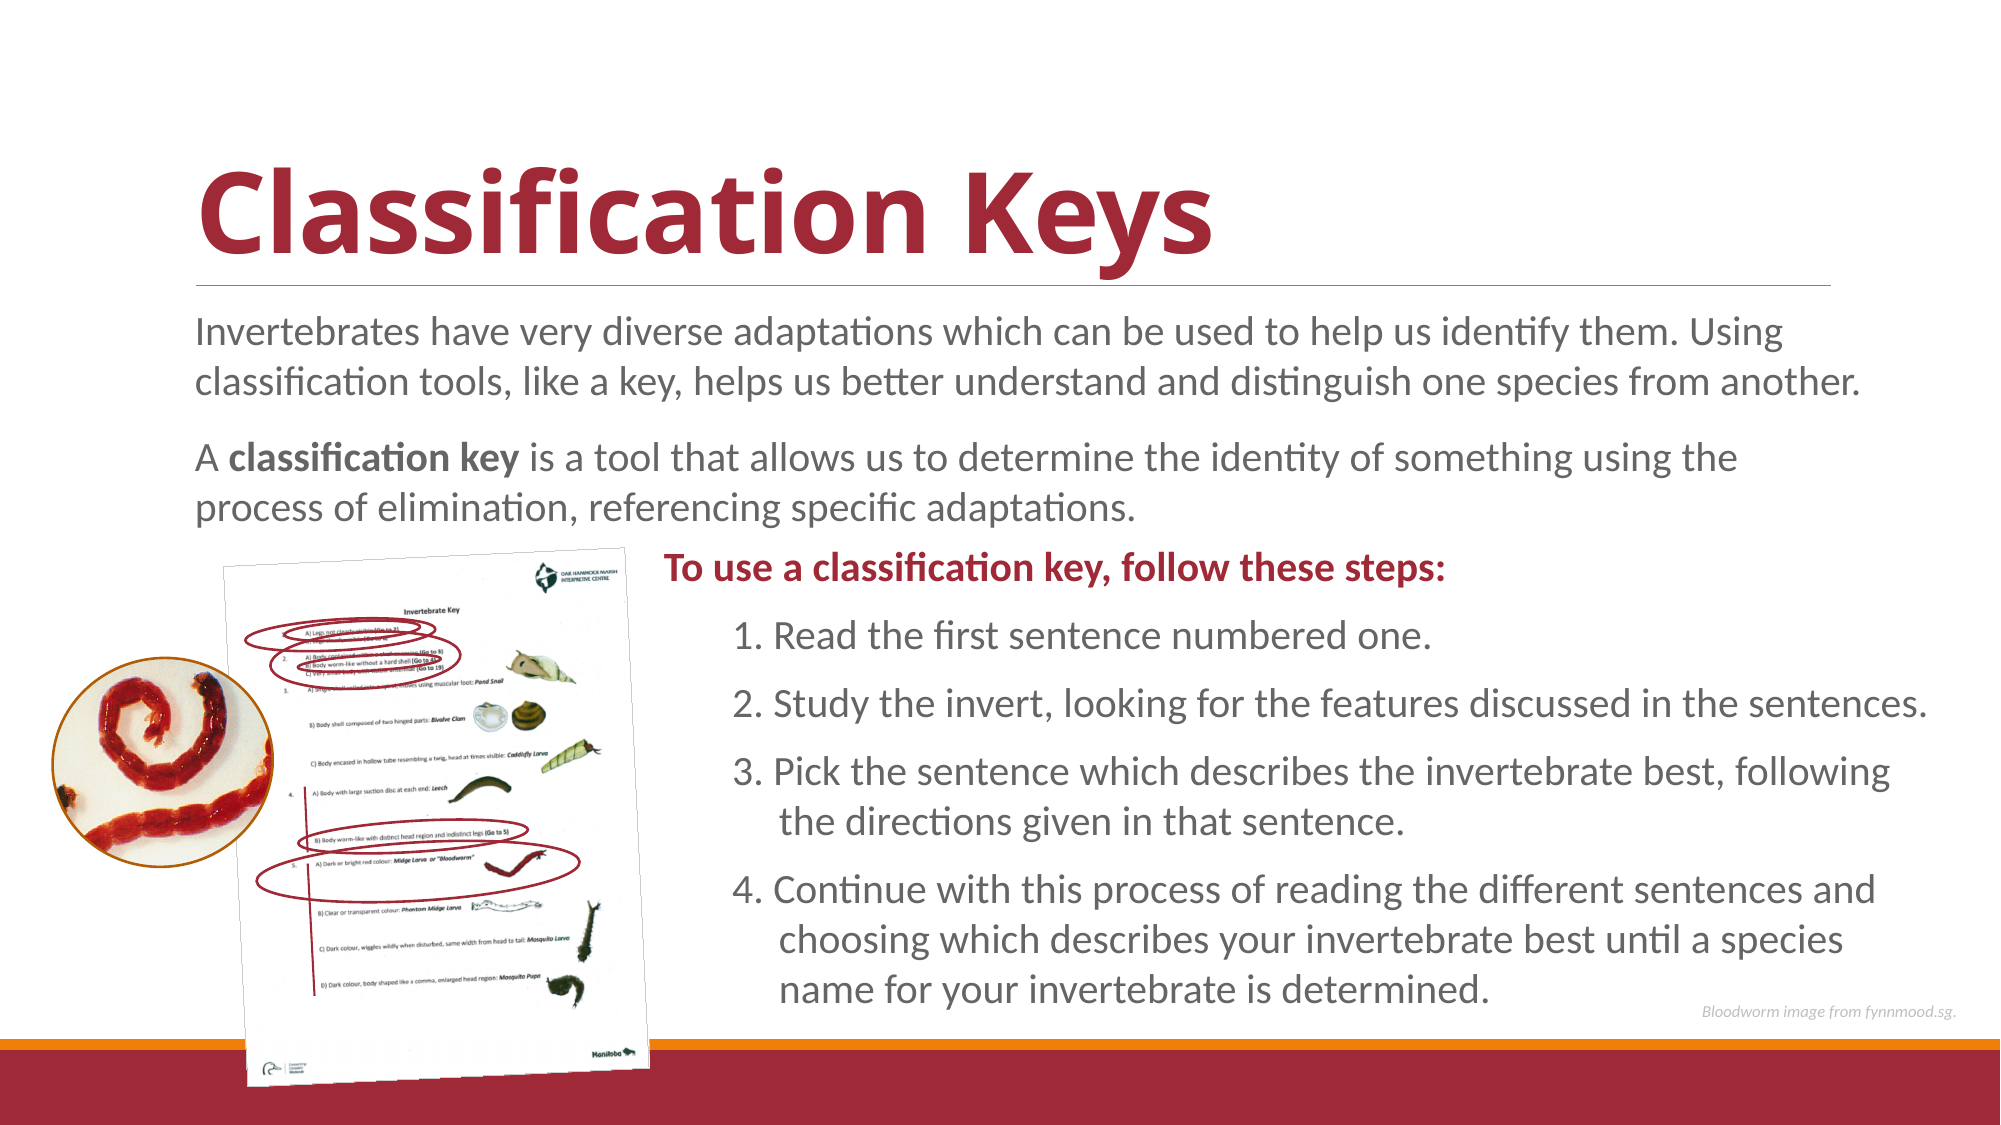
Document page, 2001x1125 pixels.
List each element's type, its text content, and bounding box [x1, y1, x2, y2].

picture [224, 548, 650, 1086]
text_box 1. Read the first sentence numbered one. [717, 600, 1675, 666]
text_box To use a classification key, follow these steps: [649, 532, 1606, 598]
text_box A classification key is a tool that allows us to determine the identity of something using the process of elimination, referencing specific adaptations. [179, 422, 1830, 537]
text_box [51, 656, 231, 869]
text_box 4. Continue with this process of reading the different sentences and choosing which describes your invertebrate best until a species name for your invertebrate is determined. [717, 854, 1940, 1020]
text_box Invertebrates have very diverse adaptations which can be used to help us identify them. Using classification tools, like a key, helps us better understand and distinguish one species from another. [180, 296, 1899, 412]
text_box 2. Study the invert, looking for the features discussed in the sentences. [717, 668, 1960, 734]
text_box 3. Pick the sentence which describes the invertebrate best, following the directions given in that sentence. [717, 736, 1960, 852]
text_box Bloodworm image from fynnmood.sg. [1687, 993, 1973, 1029]
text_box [304, 786, 309, 853]
title Classification Keys [180, 46, 1830, 285]
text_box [307, 863, 315, 997]
